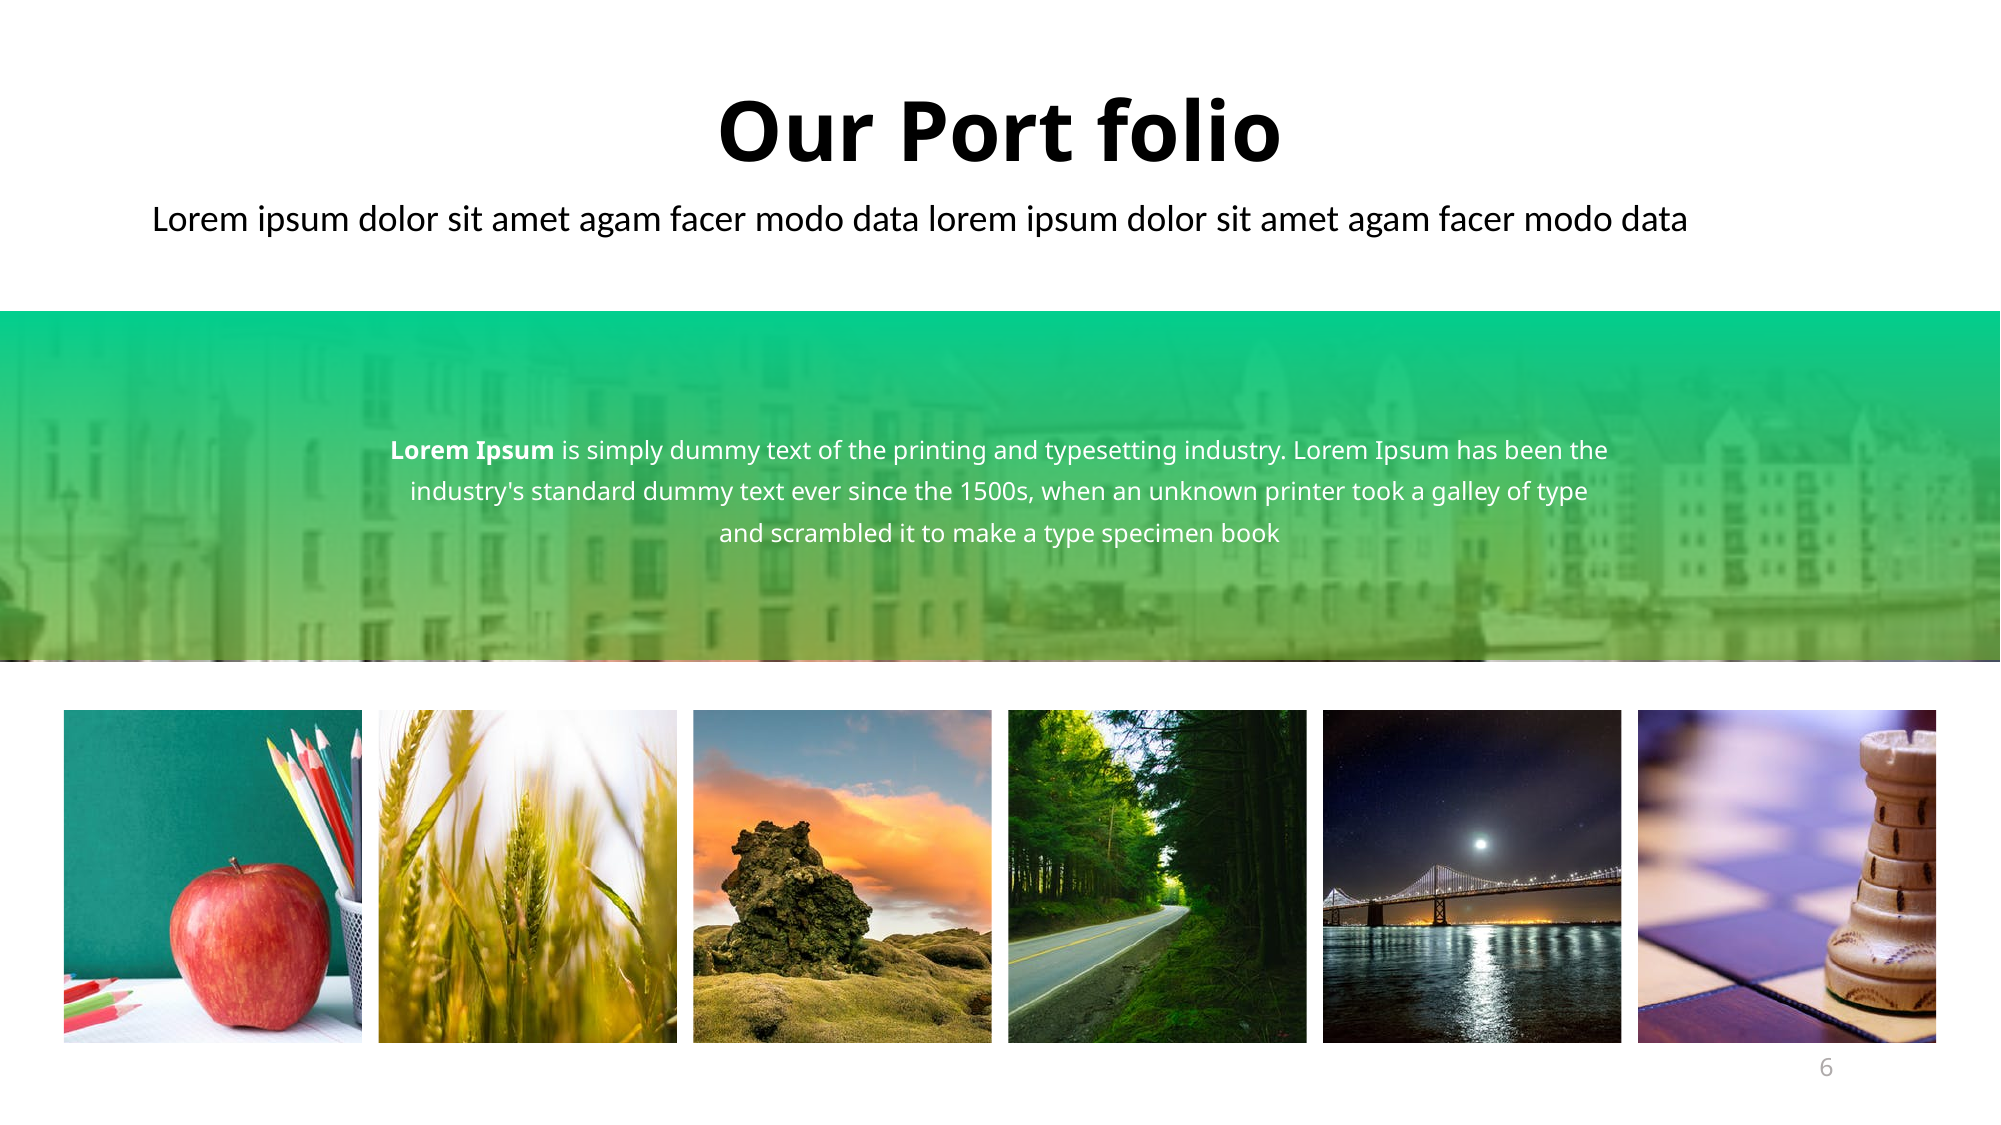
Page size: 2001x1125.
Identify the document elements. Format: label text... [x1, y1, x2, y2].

slide_number 6 [1790, 1043, 1863, 1094]
picture [63, 709, 362, 1043]
picture [693, 709, 992, 1043]
title Our Port folio [137, 78, 1863, 186]
picture [1638, 709, 1937, 1043]
picture [1008, 709, 1307, 1043]
picture [378, 709, 677, 1043]
picture [0, 314, 2000, 662]
subtitle Lorem ipsum dolor sit amet agam facer modo data lorem ipsum dolor sit amet agam facer modo data [137, 186, 1863, 227]
picture [1323, 709, 1622, 1043]
